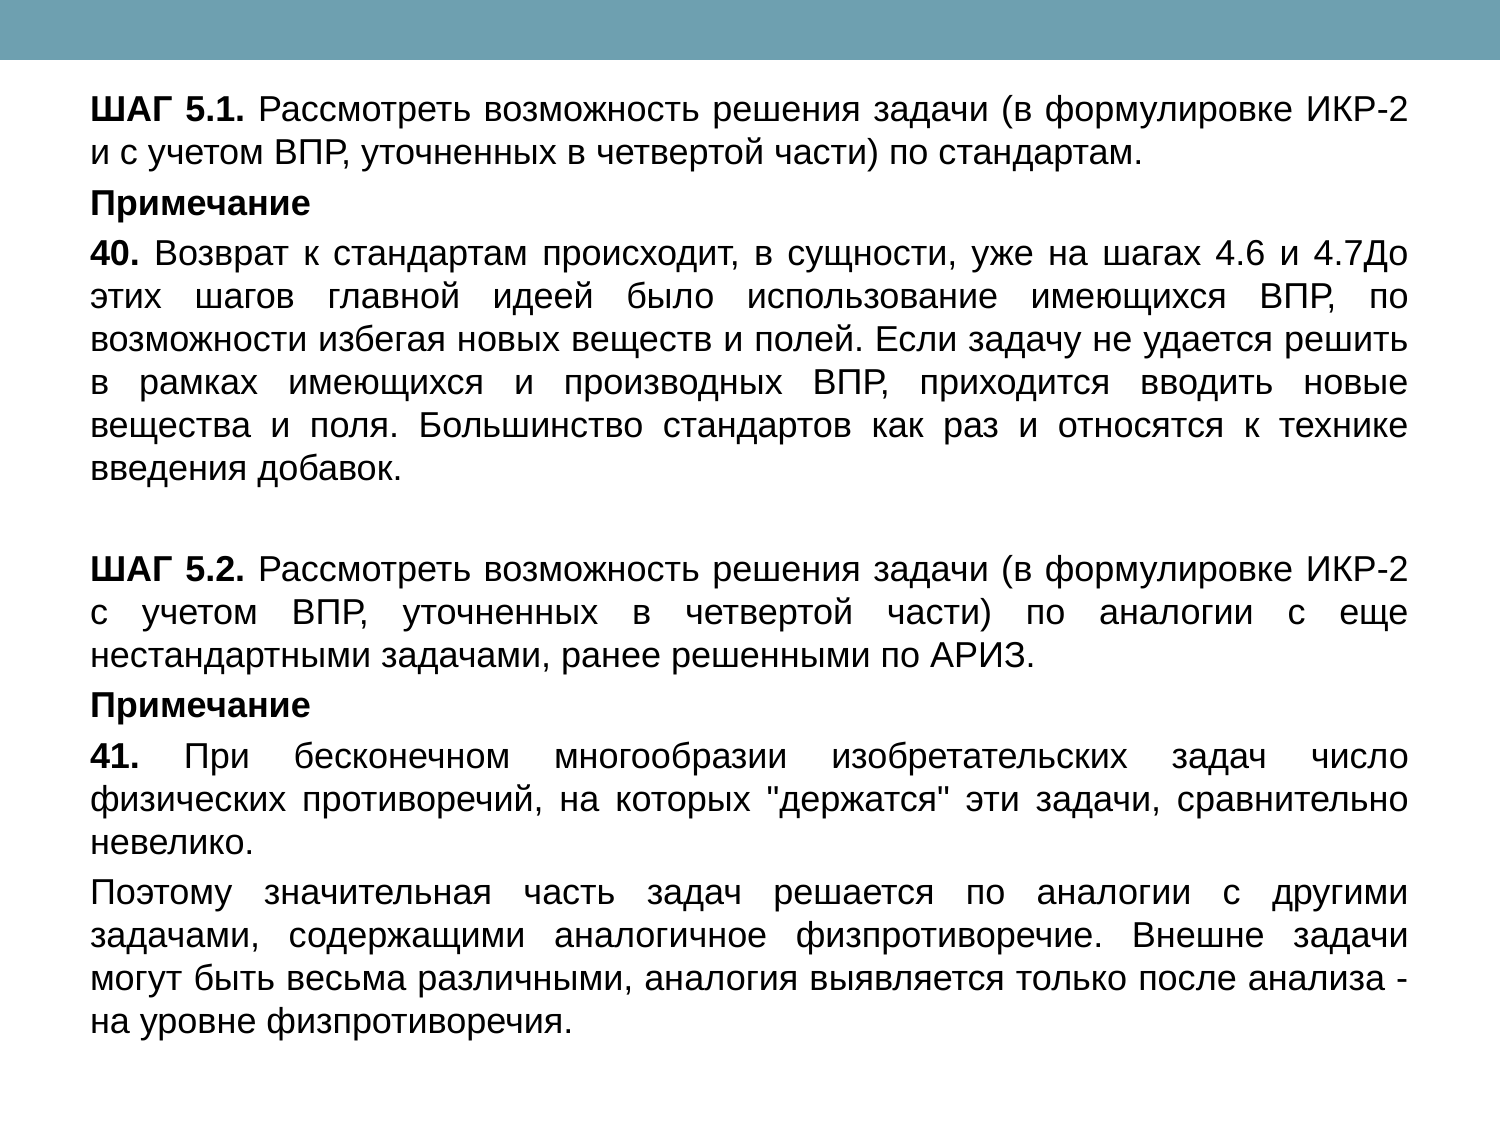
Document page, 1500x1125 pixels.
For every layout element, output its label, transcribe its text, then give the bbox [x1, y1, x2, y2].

list ШАГ 5.1. Рассмотреть возможность решения задачи (в формулировке ИКР-2 и с учетом ВПР, уточненных в четвертой части) по стандартам. Примечание 40. Возврат к стандартам происходит, в сущности, уже на шагах 4.6 и 4.7До этих шагов главной идеей было использование имеющихся ВПР, по возможности избегая новых веществ и полей. Если задачу не удается решить в рамках имеющихся и производных ВПР, приходится вводить новые вещества и поля. Большинство стандартов как раз и относятся к технике введения добавок. ШАГ 5.2. Рассмотреть возможность решения задачи (в формулировке ИКР-2 с учетом ВПР, уточненных в четвертой части) по аналогии с еще нестандартными задачами, ранее решенными по АРИЗ. Примечание 41. При бесконечном многообразии изобретательских задач число физических противоречий, на которых "держатся" эти задачи, сравнительно невелико. Поэтому значительная часть задач решается по аналогии с другими задачами, содержащими аналогичное физпротиворечие. Внешне задачи могут быть весьма различными, аналогия выявляется только после анализа - на уровне физпротиворечия. [75, 78, 1425, 1063]
